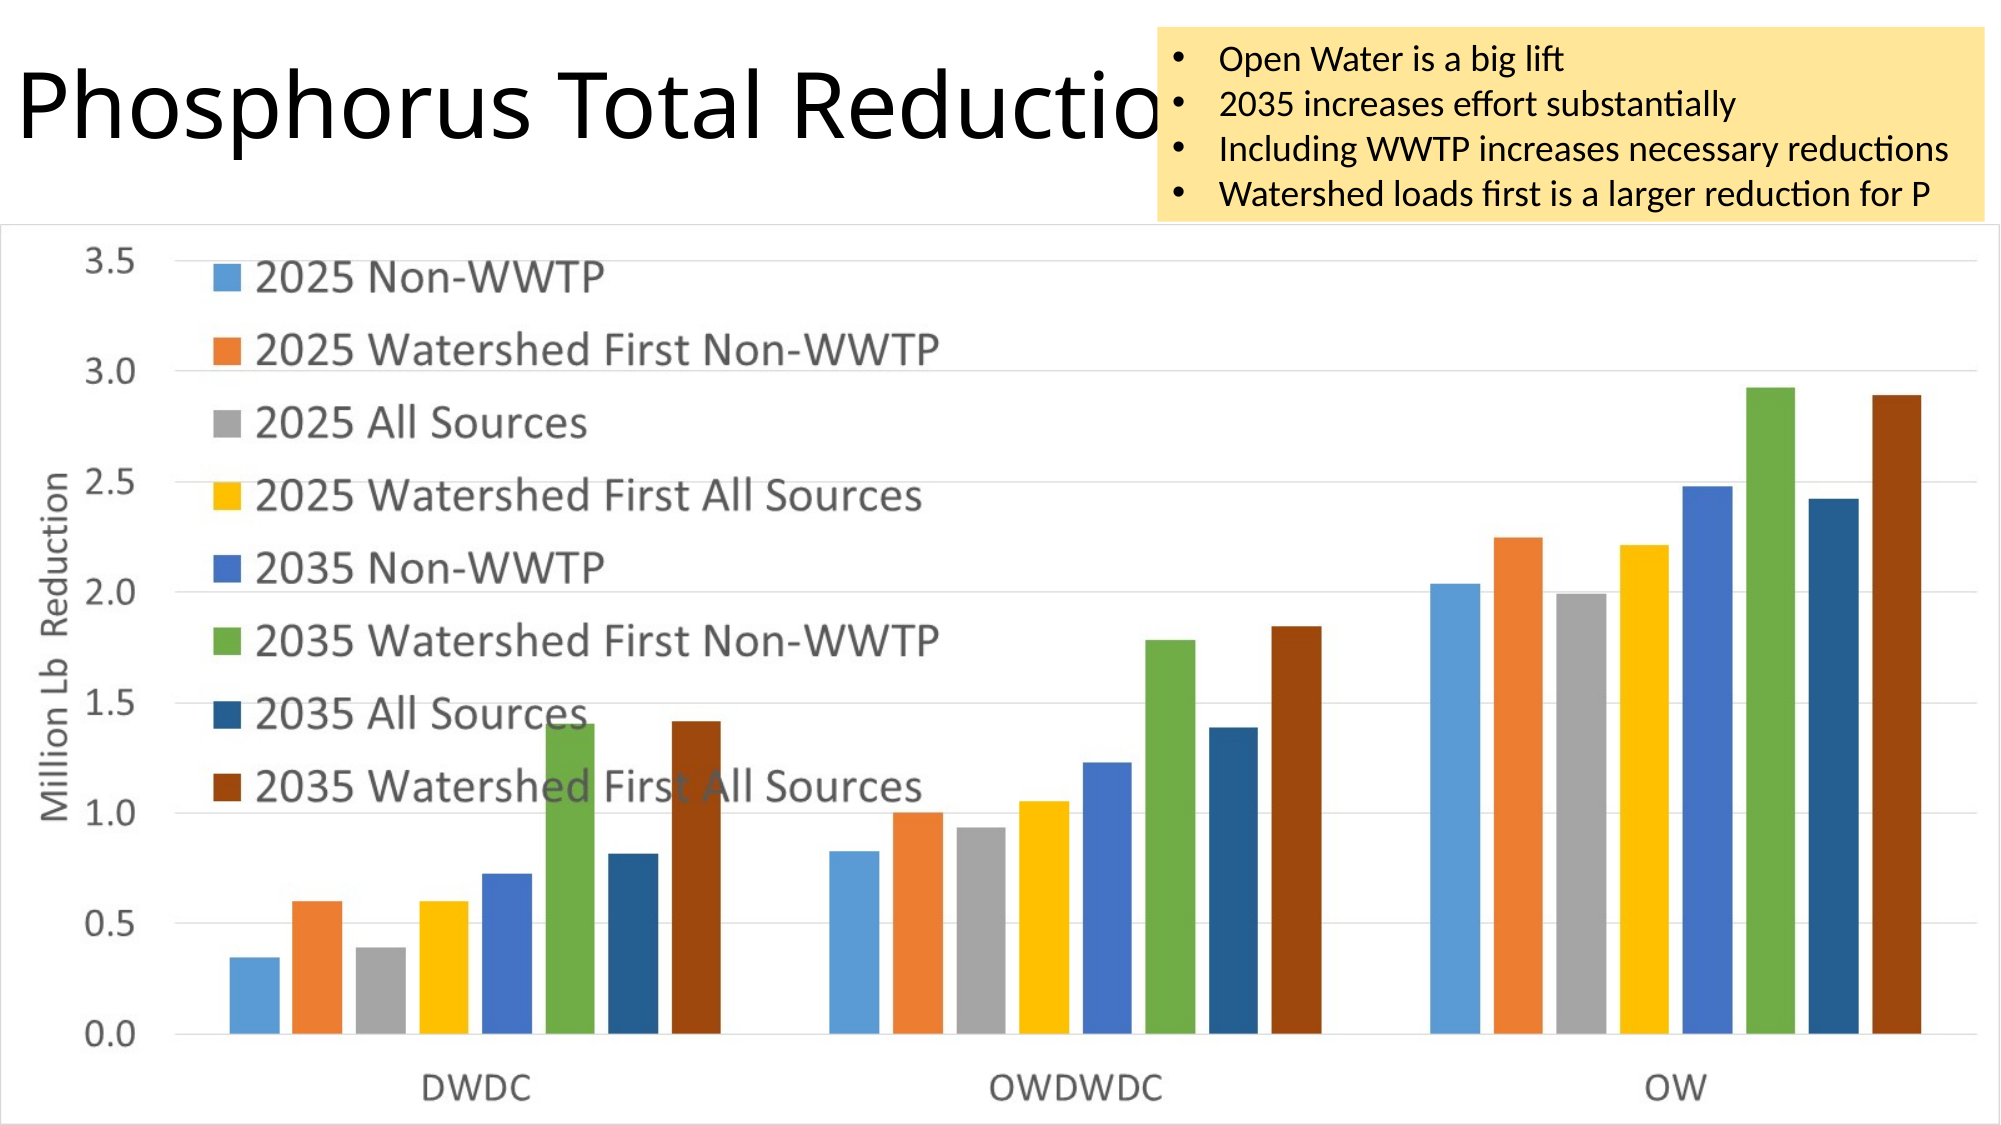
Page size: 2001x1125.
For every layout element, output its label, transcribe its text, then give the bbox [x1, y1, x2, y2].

title Phosphorus Total Reductions [0, 0, 1725, 218]
text_box Open Water is a big lift 2035 increases effort substantially Including WWTP increases necessary reductions Watershed loads first is a larger reduction for P [1157, 26, 1985, 222]
picture [0, 224, 2000, 1125]
